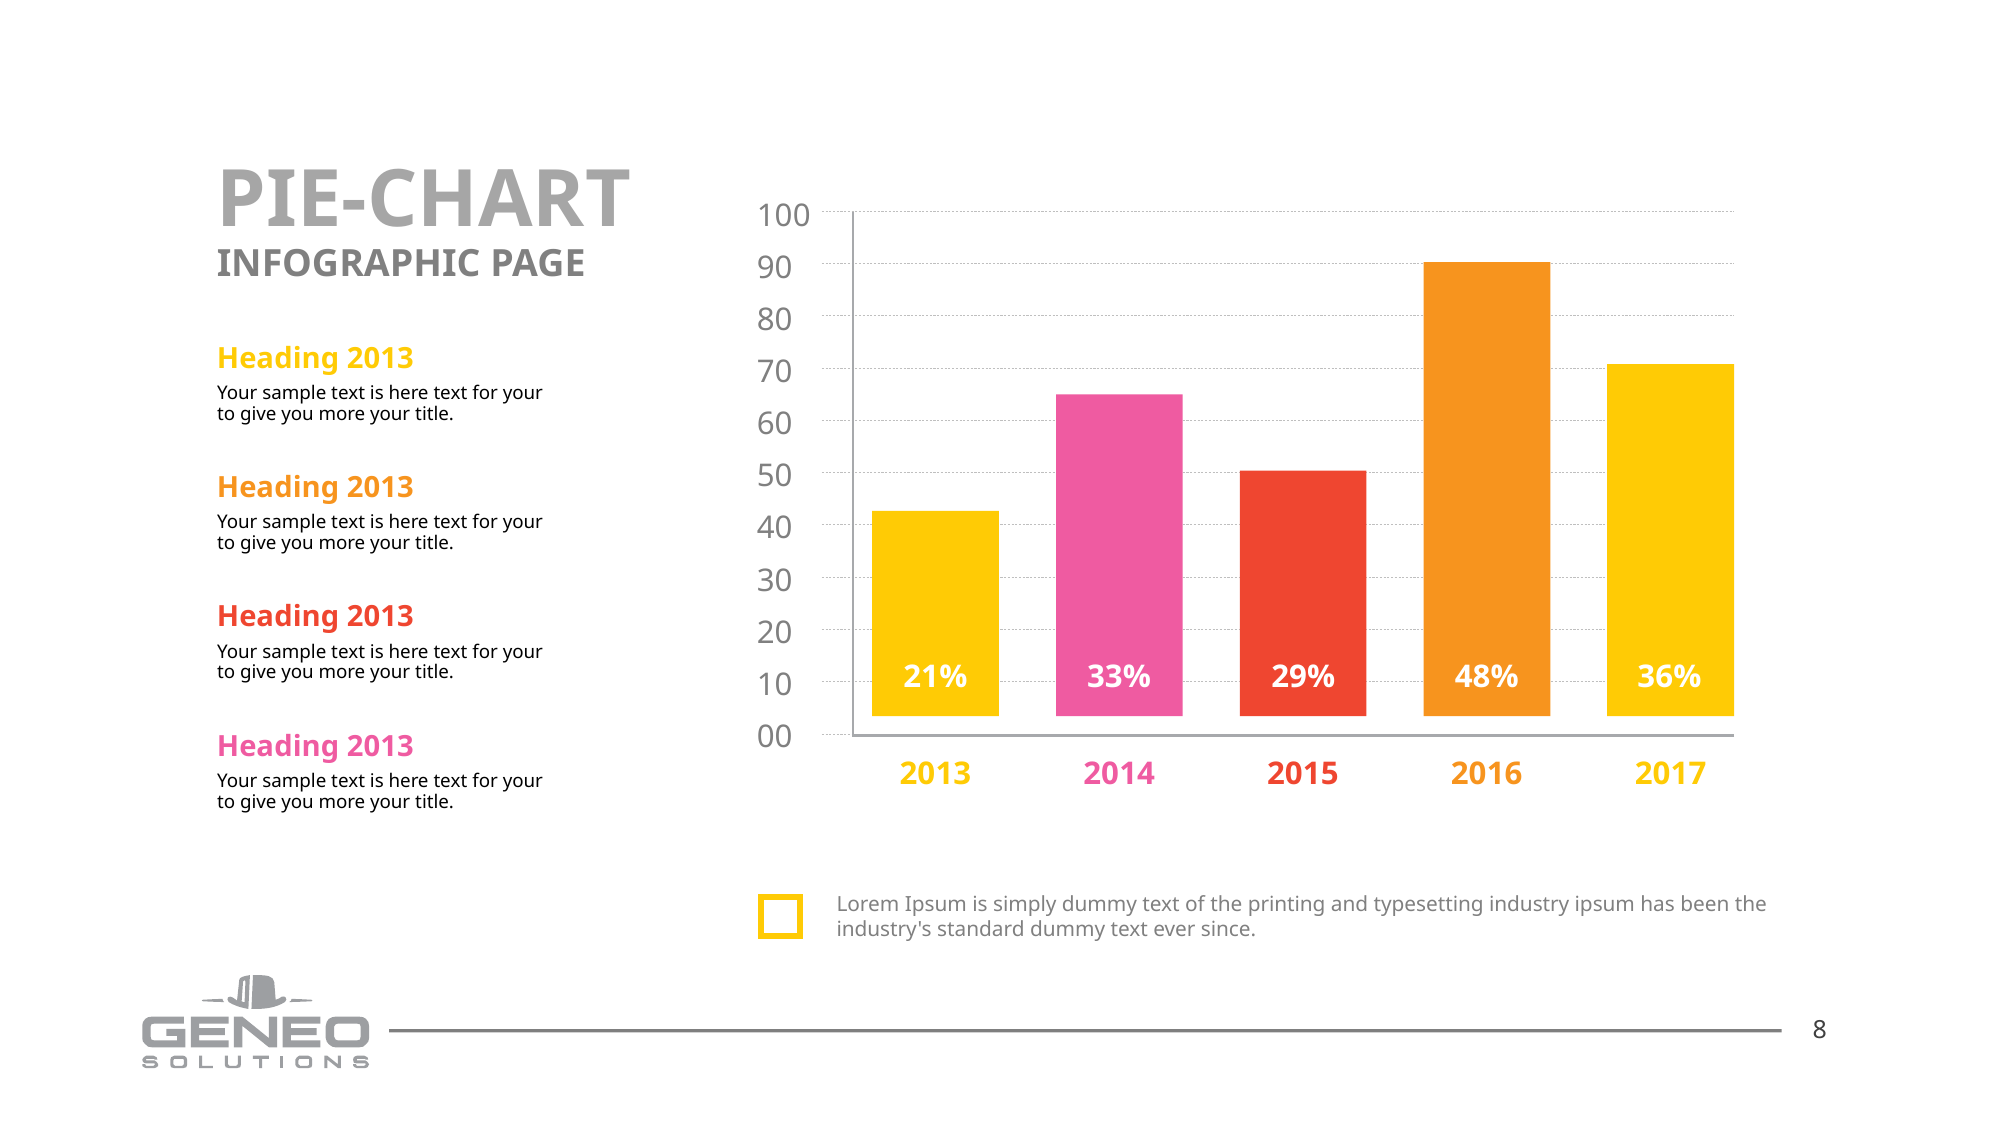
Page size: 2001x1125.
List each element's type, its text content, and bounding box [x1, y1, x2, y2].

slide_number 8 [1781, 992, 1858, 1069]
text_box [202, 590, 565, 691]
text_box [853, 211, 1735, 736]
text_box PIE-CHART INFOGRAPHIC PAGE [202, 193, 674, 292]
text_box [821, 211, 853, 734]
text_box Lorem Ipsum is simply dummy text of the printing and typesetting industry ipsum has been the industry's standard dummy text ever since. [821, 883, 1810, 949]
text_box 2015 [1252, 746, 1354, 799]
text_box 2016 [1436, 746, 1538, 799]
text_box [202, 461, 565, 562]
text_box 2017 [1619, 746, 1722, 799]
text_box [760, 896, 801, 937]
text_box 2014 [1068, 746, 1171, 799]
text_box 100 90 80 70 60 50 40 30 20 10 00 [742, 173, 851, 761]
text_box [202, 331, 565, 433]
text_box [202, 719, 565, 820]
text_box 2013 [884, 746, 987, 799]
